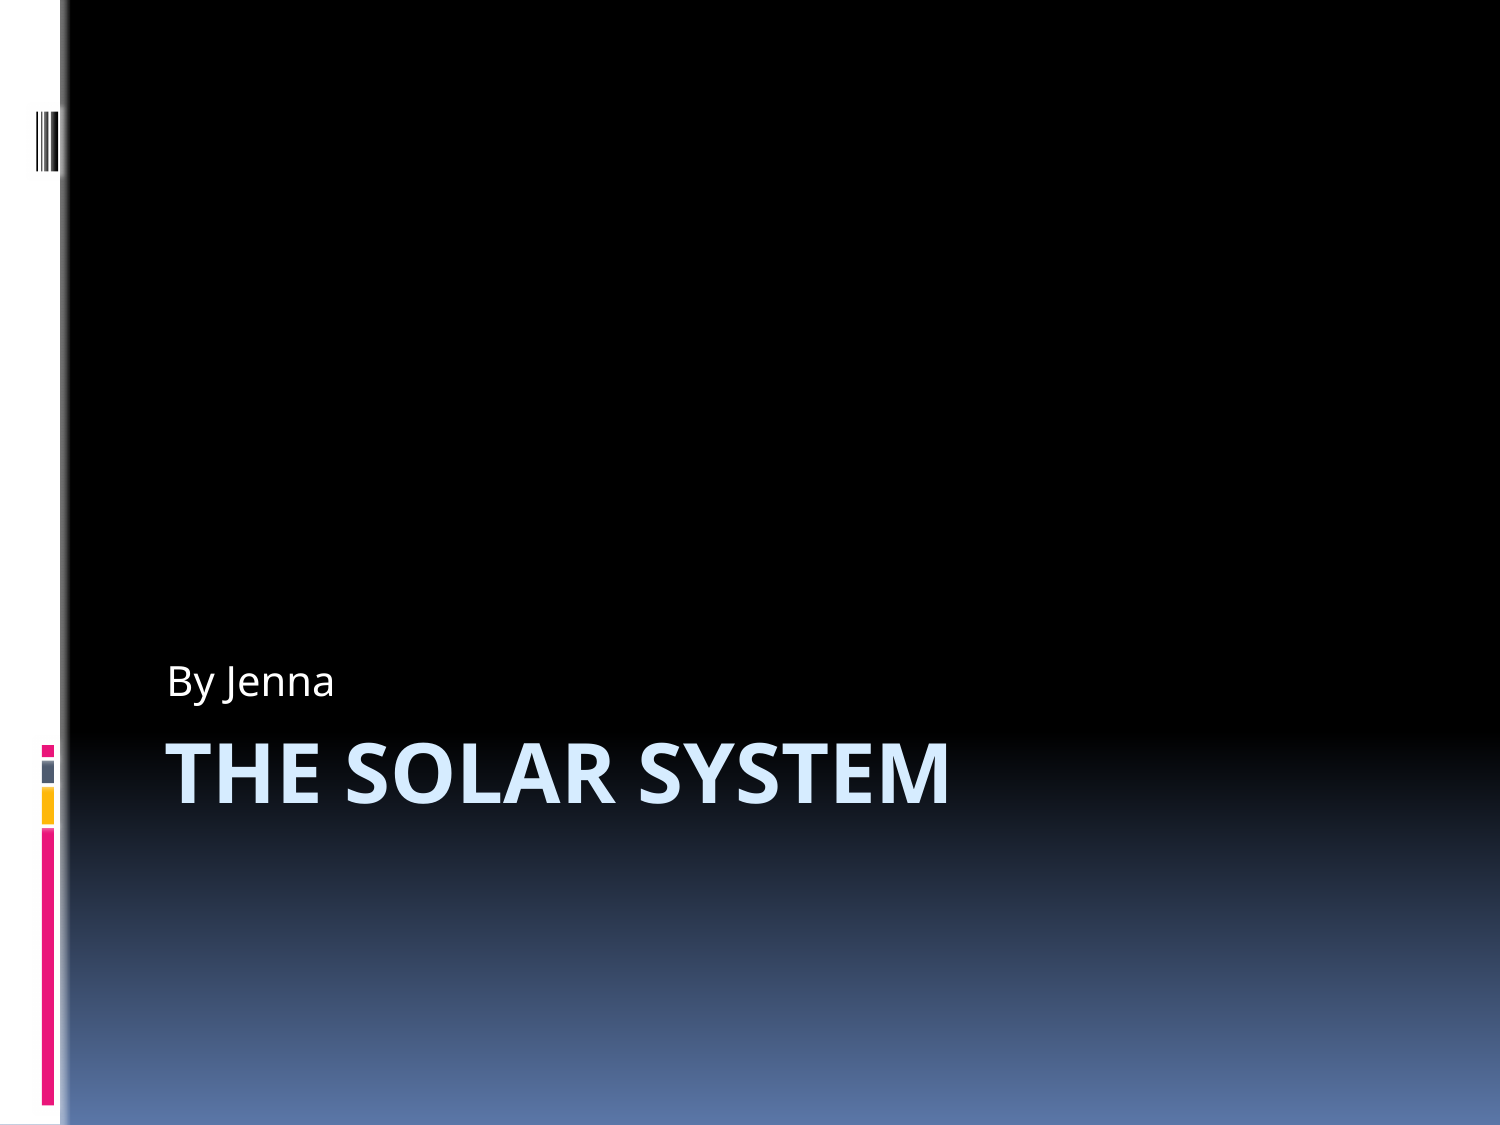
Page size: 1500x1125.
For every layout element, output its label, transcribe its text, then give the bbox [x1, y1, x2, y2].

subtitle By Jenna [150, 464, 1425, 713]
title The Solar System [150, 713, 1425, 1037]
